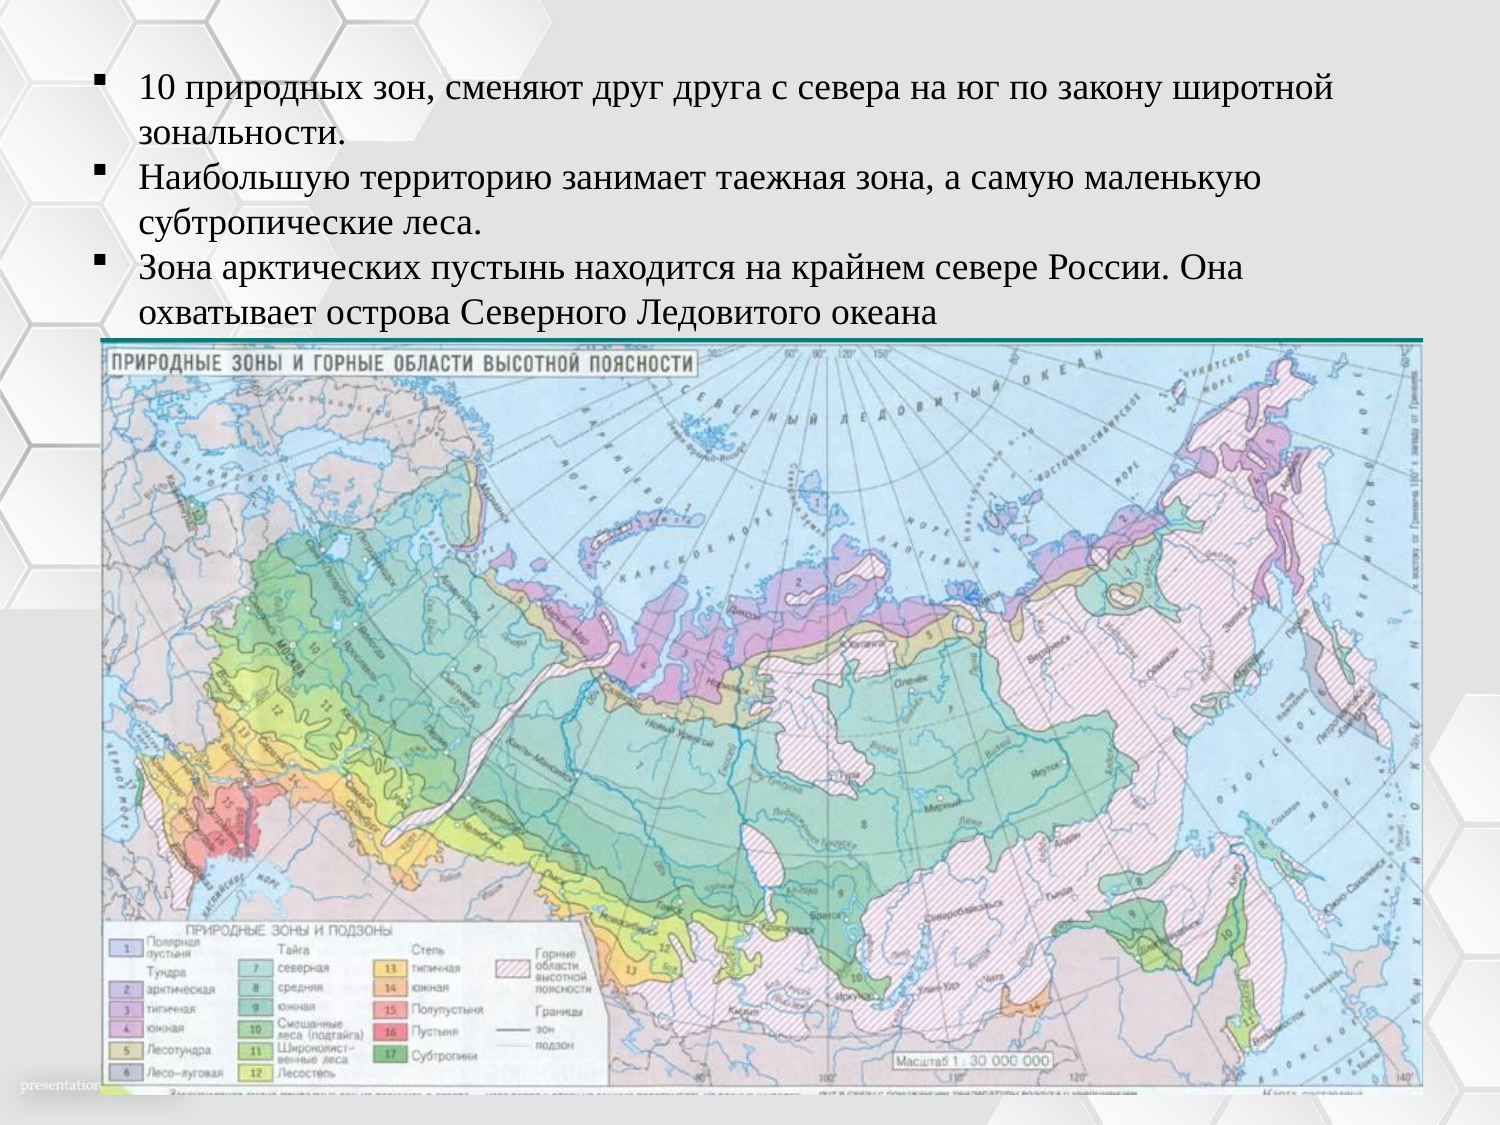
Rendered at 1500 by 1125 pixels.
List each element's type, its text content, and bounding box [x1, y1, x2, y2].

picture [0, 0, 1500, 1125]
text_box 10 природных зон, сменяют друг друга с севера на юг по закону широтной зональности. Наибольшую территорию занимает таежная зона, а самую маленькую субтропические леса. Зона арктических пустынь находится на крайнем севере России. Она охватывает острова Северного Ледовитого океана [76, 54, 1365, 385]
